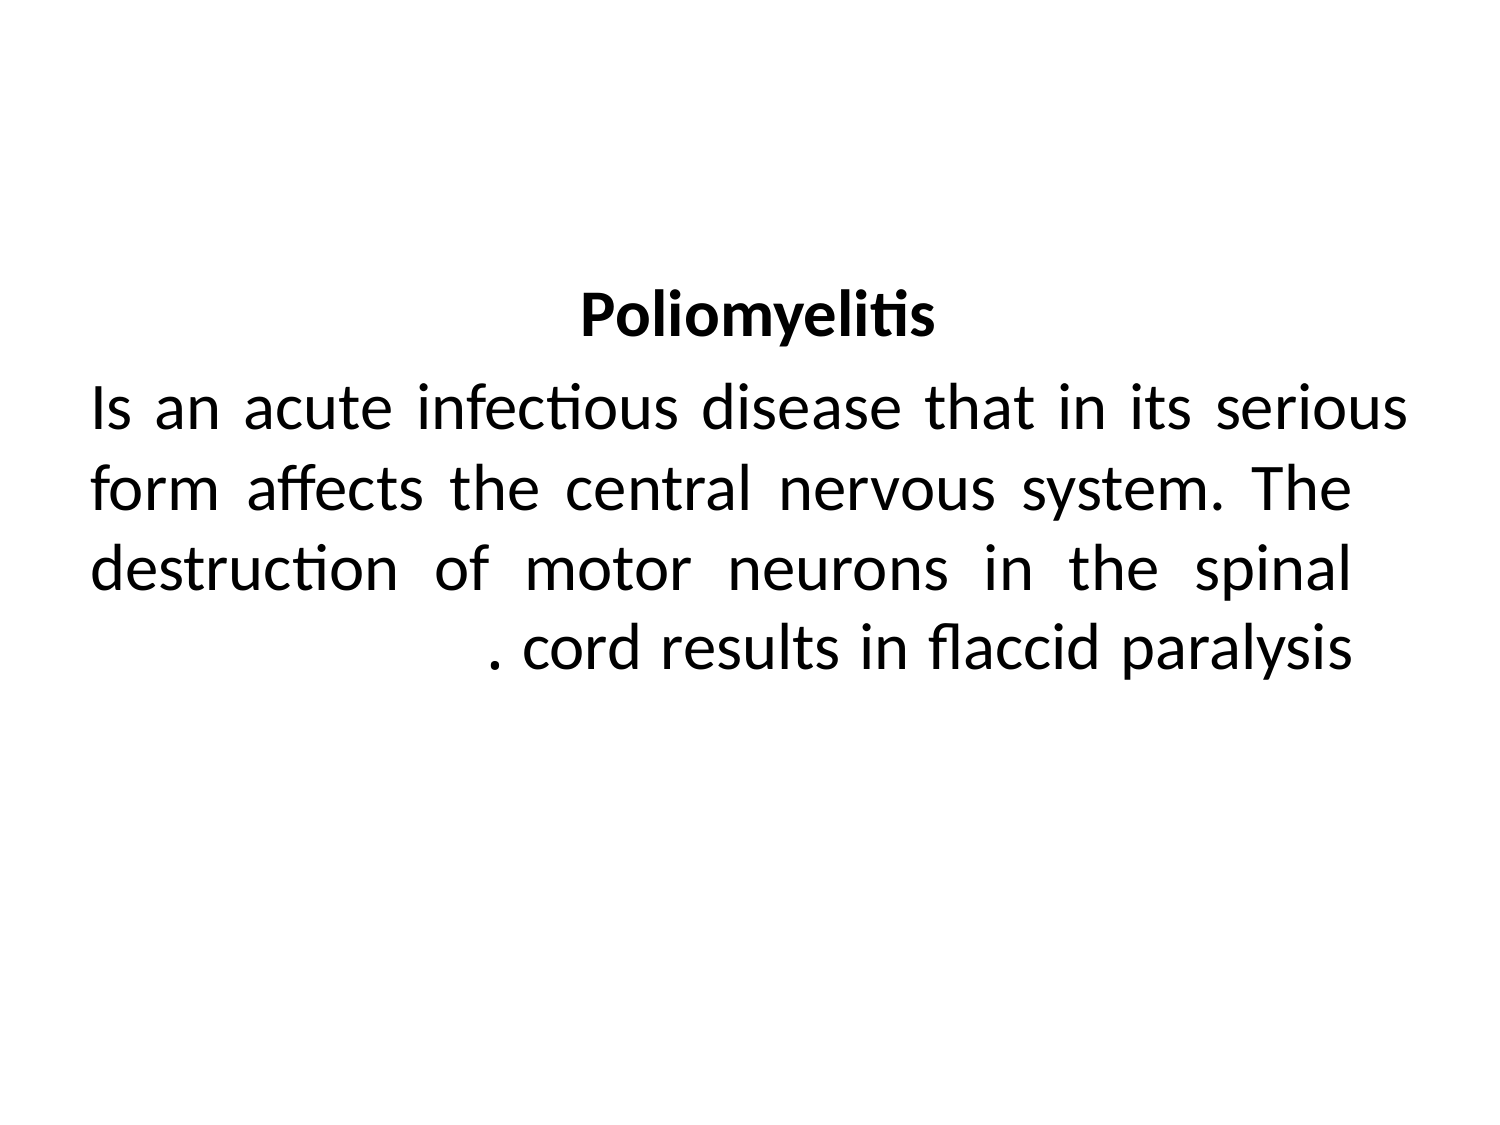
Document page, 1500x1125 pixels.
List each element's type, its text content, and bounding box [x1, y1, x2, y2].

list Poliomyelitis Is an acute infectious disease that in its serious form affects the central nervous system. The destruction of motor neurons in the spinal cord results in flaccid paralysis . [75, 262, 1425, 1005]
